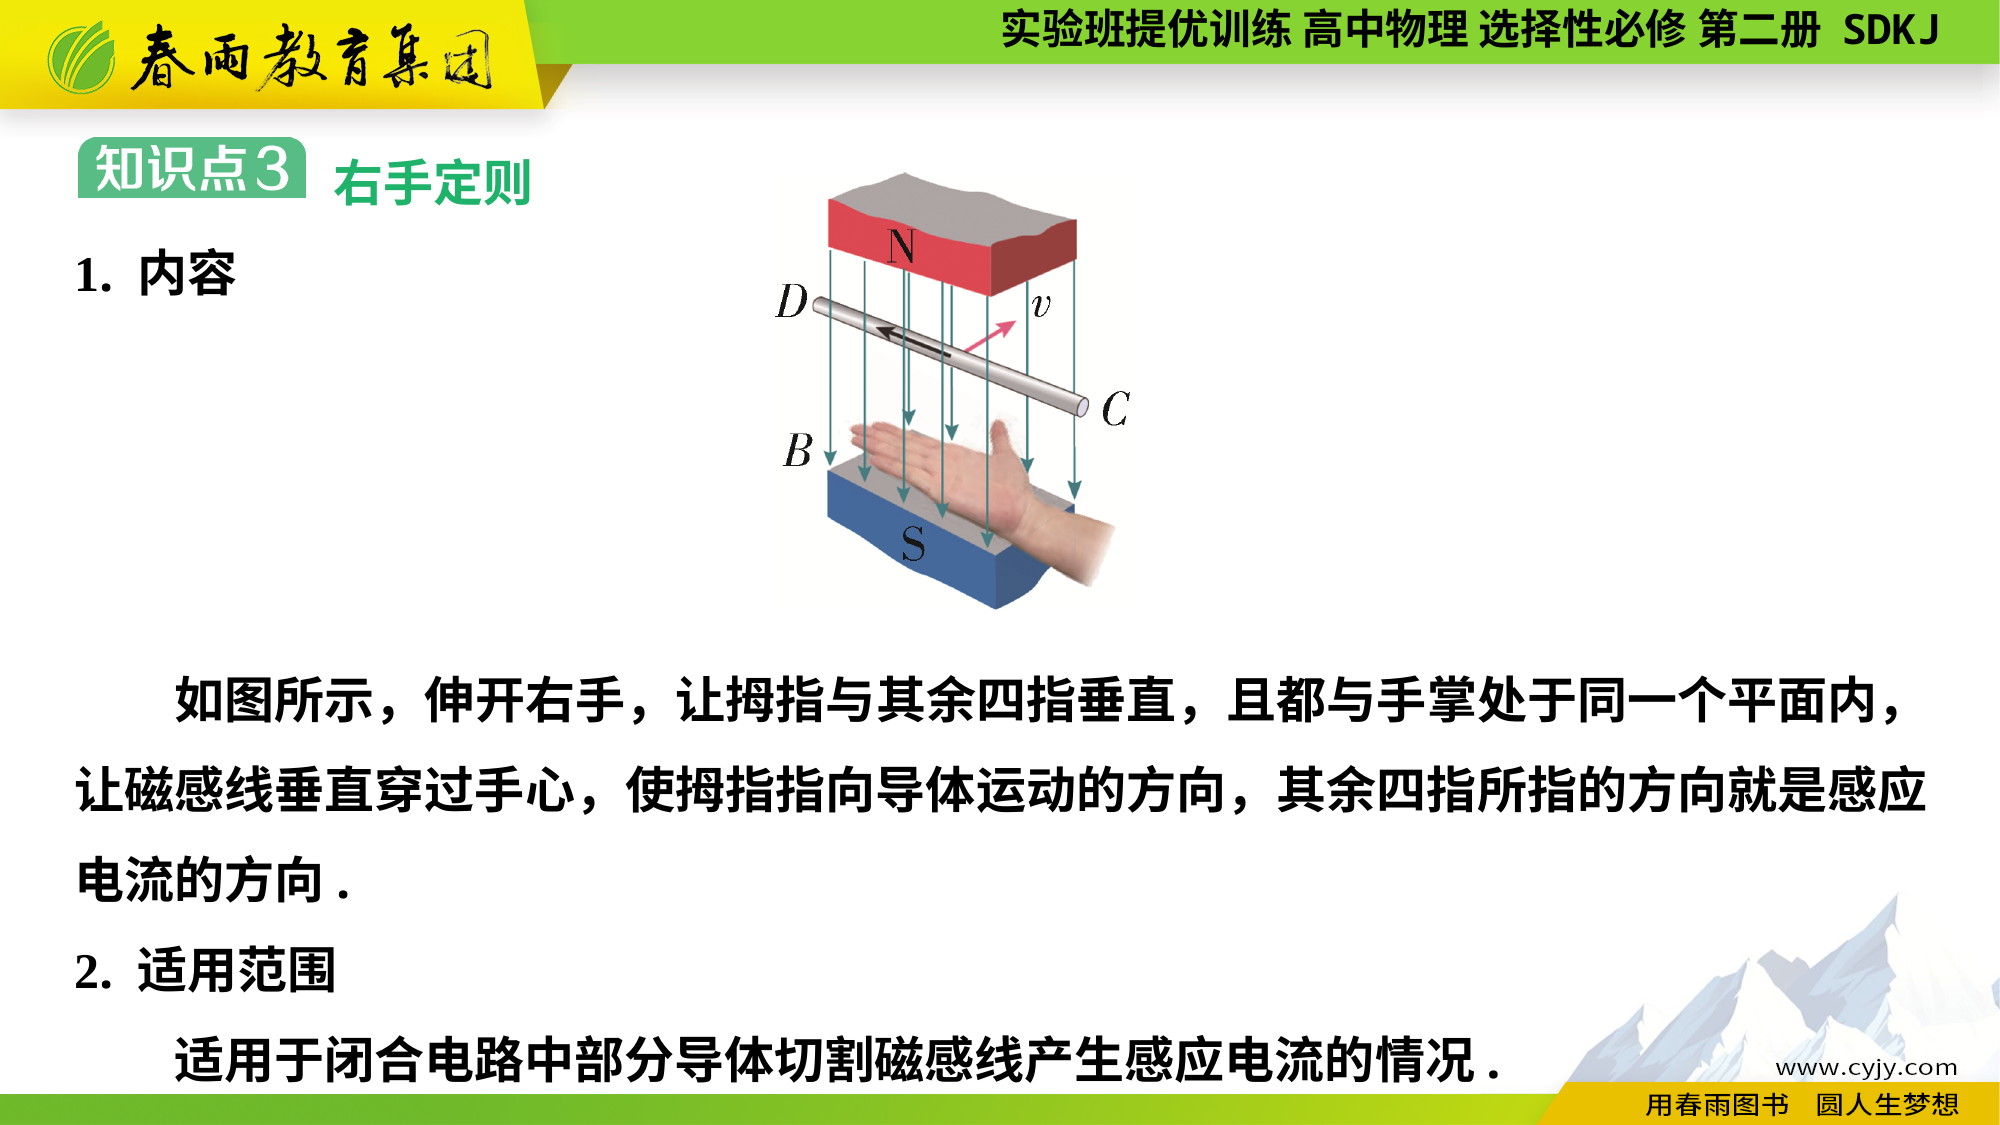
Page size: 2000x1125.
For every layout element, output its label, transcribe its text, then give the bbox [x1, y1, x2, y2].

picture [0, 0, 2000, 1125]
list 右手定则 1. 内容 如图所示，伸开右手，让拇指与其余四指垂直，且都与手掌处于同一个平面内，让磁感线垂直穿过手心，使拇指指向导体运动的方向，其余四指所指的方向就是感应电流的方向. 2. 适用范围 适用于闭合电路中部分导体切割磁感线产生感应电流的情况. [59, 113, 1944, 1106]
